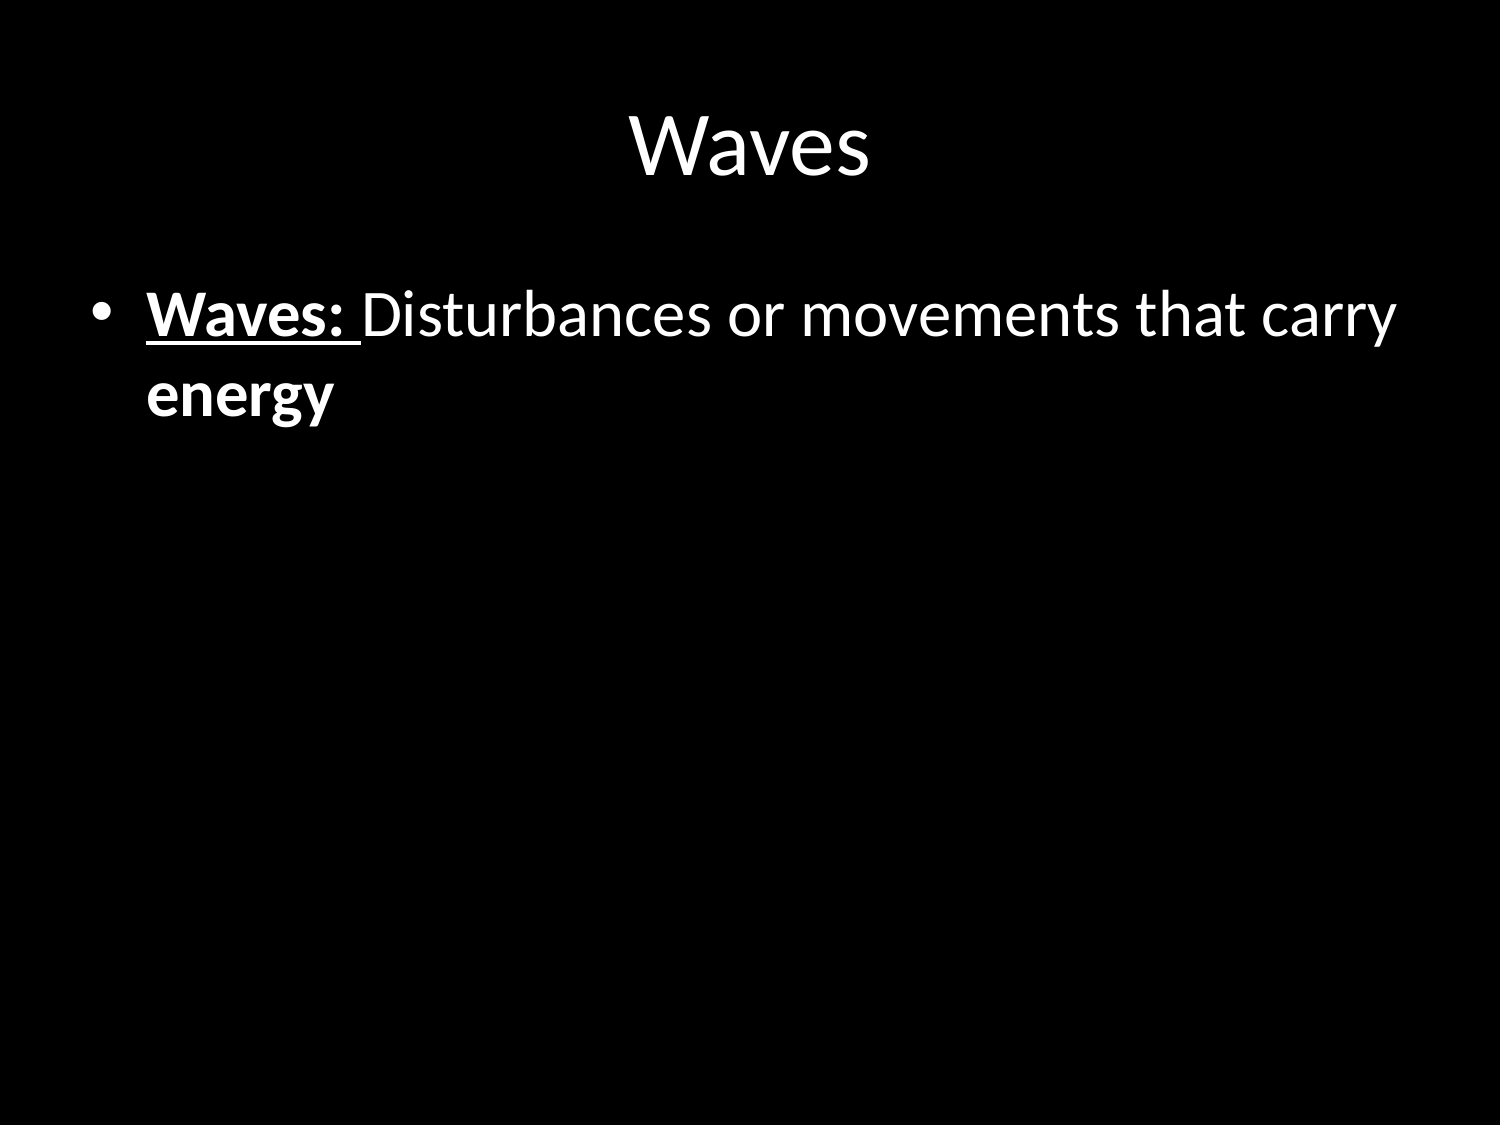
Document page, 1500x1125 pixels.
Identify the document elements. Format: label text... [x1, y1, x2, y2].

title Waves [75, 45, 1425, 233]
list Waves: Disturbances or movements that carry energy [75, 262, 1425, 1005]
